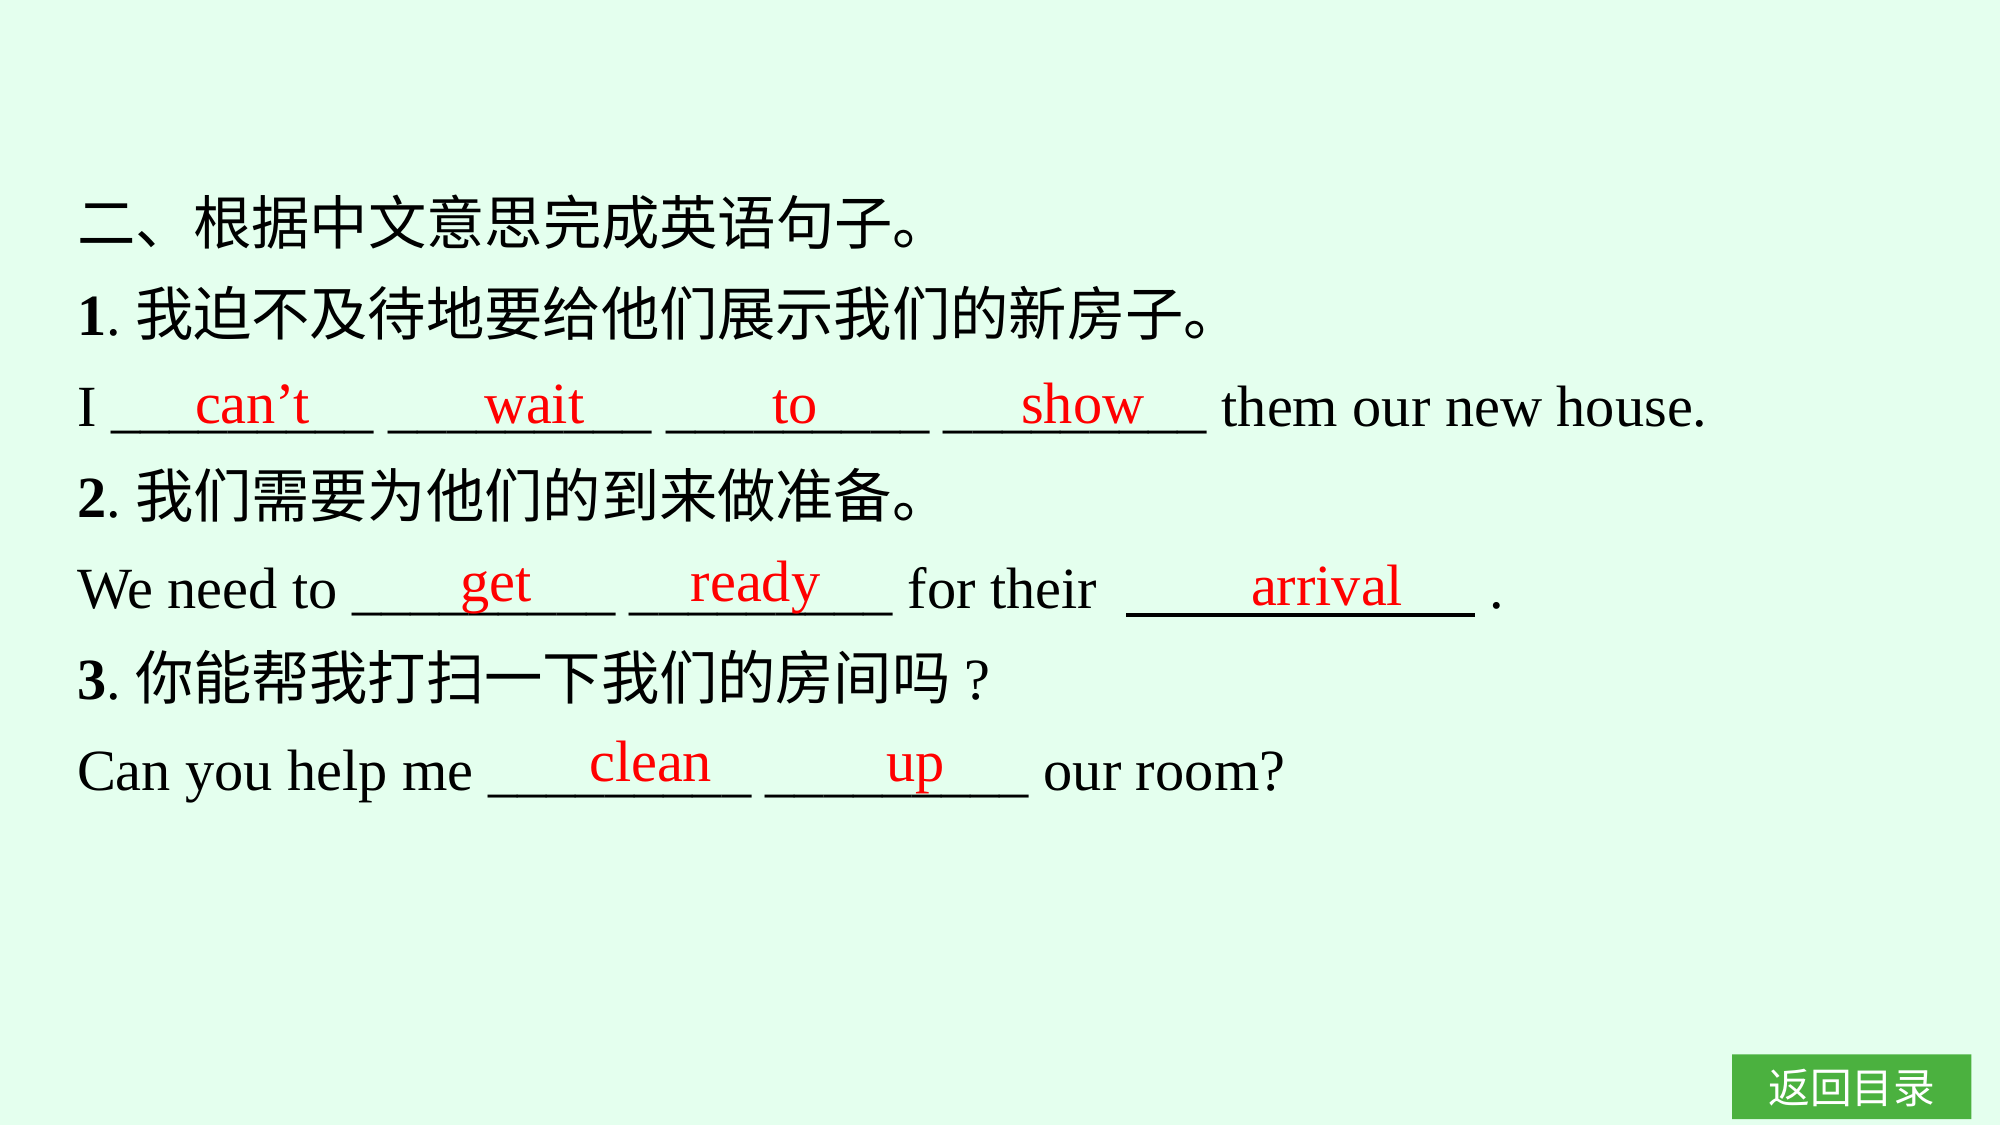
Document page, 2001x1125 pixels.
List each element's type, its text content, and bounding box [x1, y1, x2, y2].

text_box 二、根据中文意思完成英语句子。 1.我迫不及待地要给他们展示我们的新房子。 I _________ _________ _________ _________ them our new house. 2.我们需要为他们的到来做准备。 We need to _________ _________ for their . 3.你能帮我打扫一下我们的房间吗? Can you help me _________ _________ our room? [62, 158, 1938, 810]
text_box clean up [574, 701, 960, 801]
text_box get ready [445, 522, 836, 621]
text_box can’t wait to show [180, 343, 1160, 443]
text_box arrival [1236, 525, 1419, 625]
